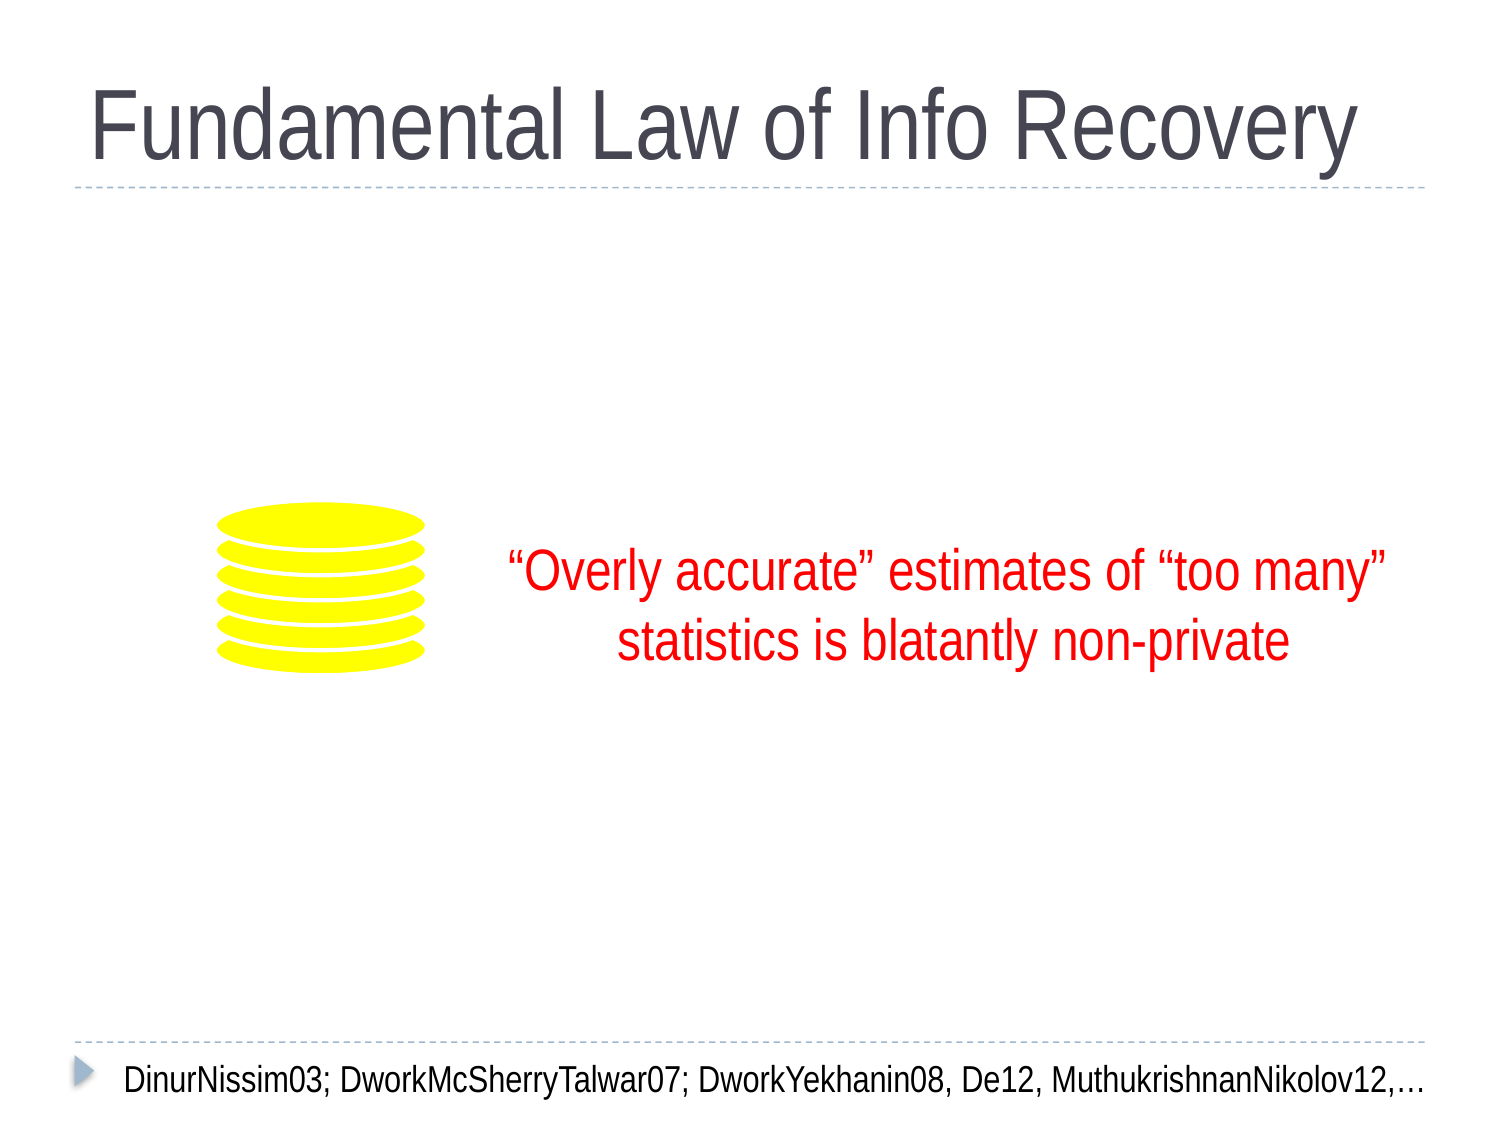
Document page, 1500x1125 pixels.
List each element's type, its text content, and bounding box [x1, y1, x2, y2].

text_box DinurNissim03; DworkMcSherryTalwar07; DworkYekhanin08, De12, MuthukrishnanNikolov12,… [108, 1047, 1443, 1108]
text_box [214, 499, 428, 676]
text_box “Overly accurate” estimates of “too many” statistics is blatantly non-private [493, 525, 1416, 680]
title Fundamental Law of Info Recovery [75, 24, 1425, 188]
